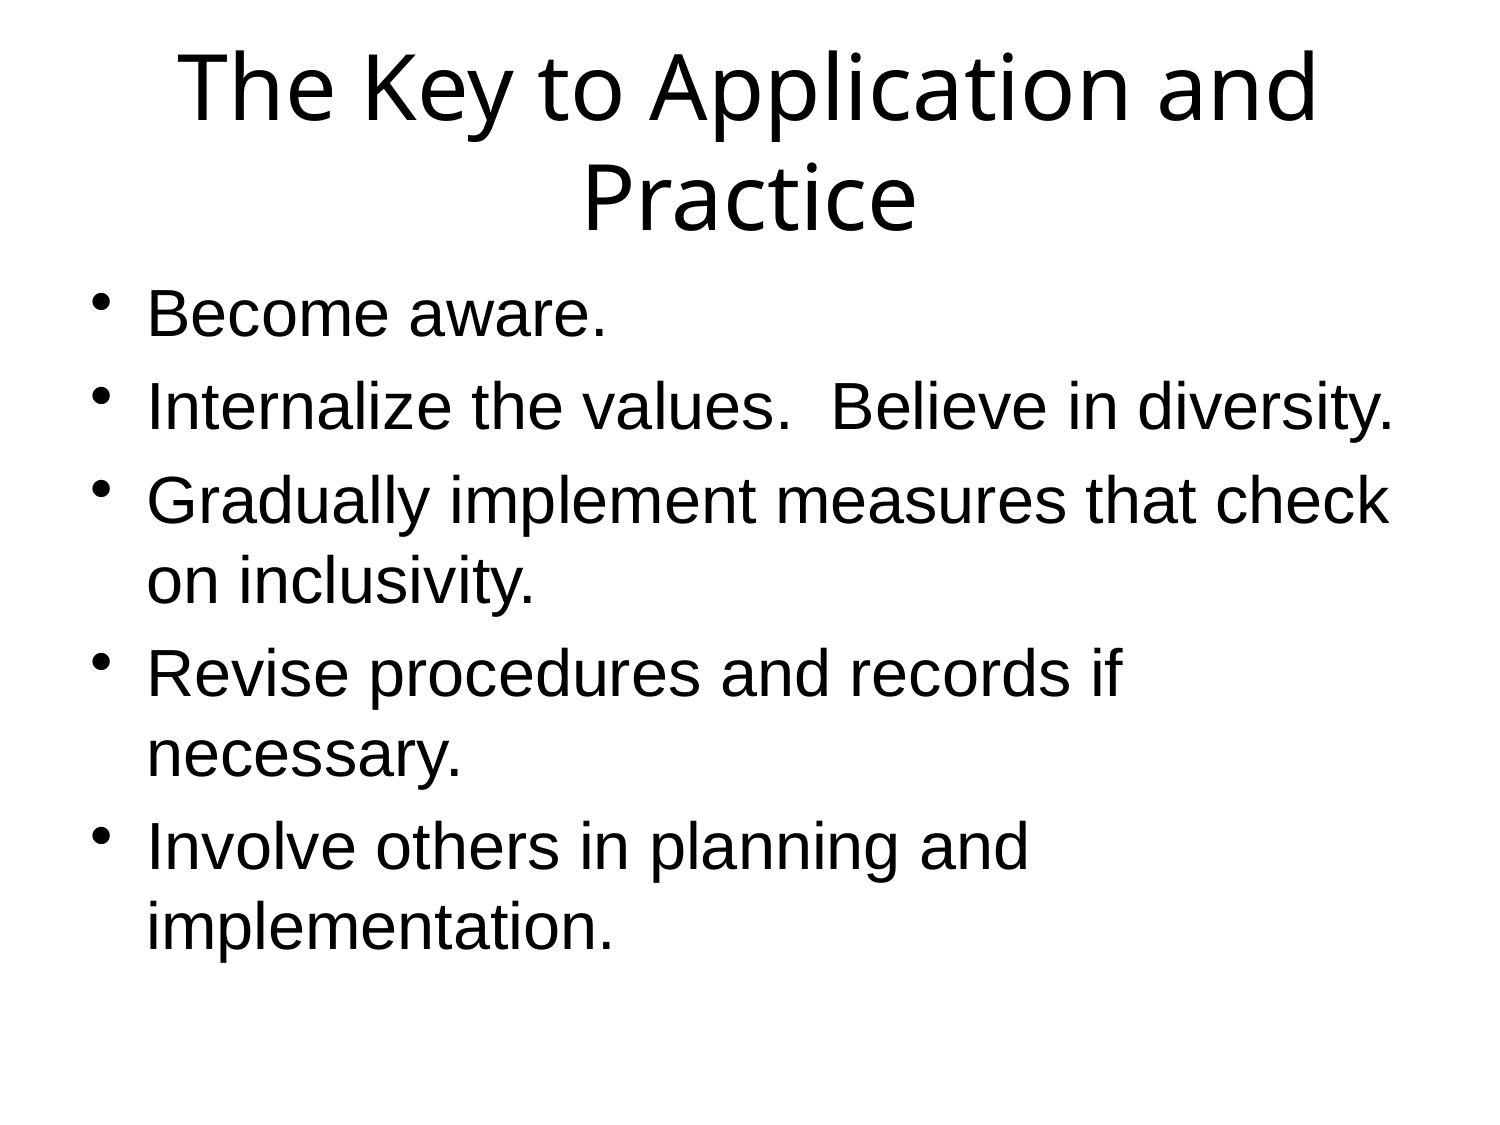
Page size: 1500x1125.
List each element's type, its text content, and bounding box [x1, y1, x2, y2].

list Become aware. Internalize the values. Believe in diversity. Gradually implement measures that check on inclusivity. Revise procedures and records if necessary. Involve others in planning and implementation. [74, 262, 1426, 1006]
title The Key to Application and Practice [74, 44, 1426, 233]
